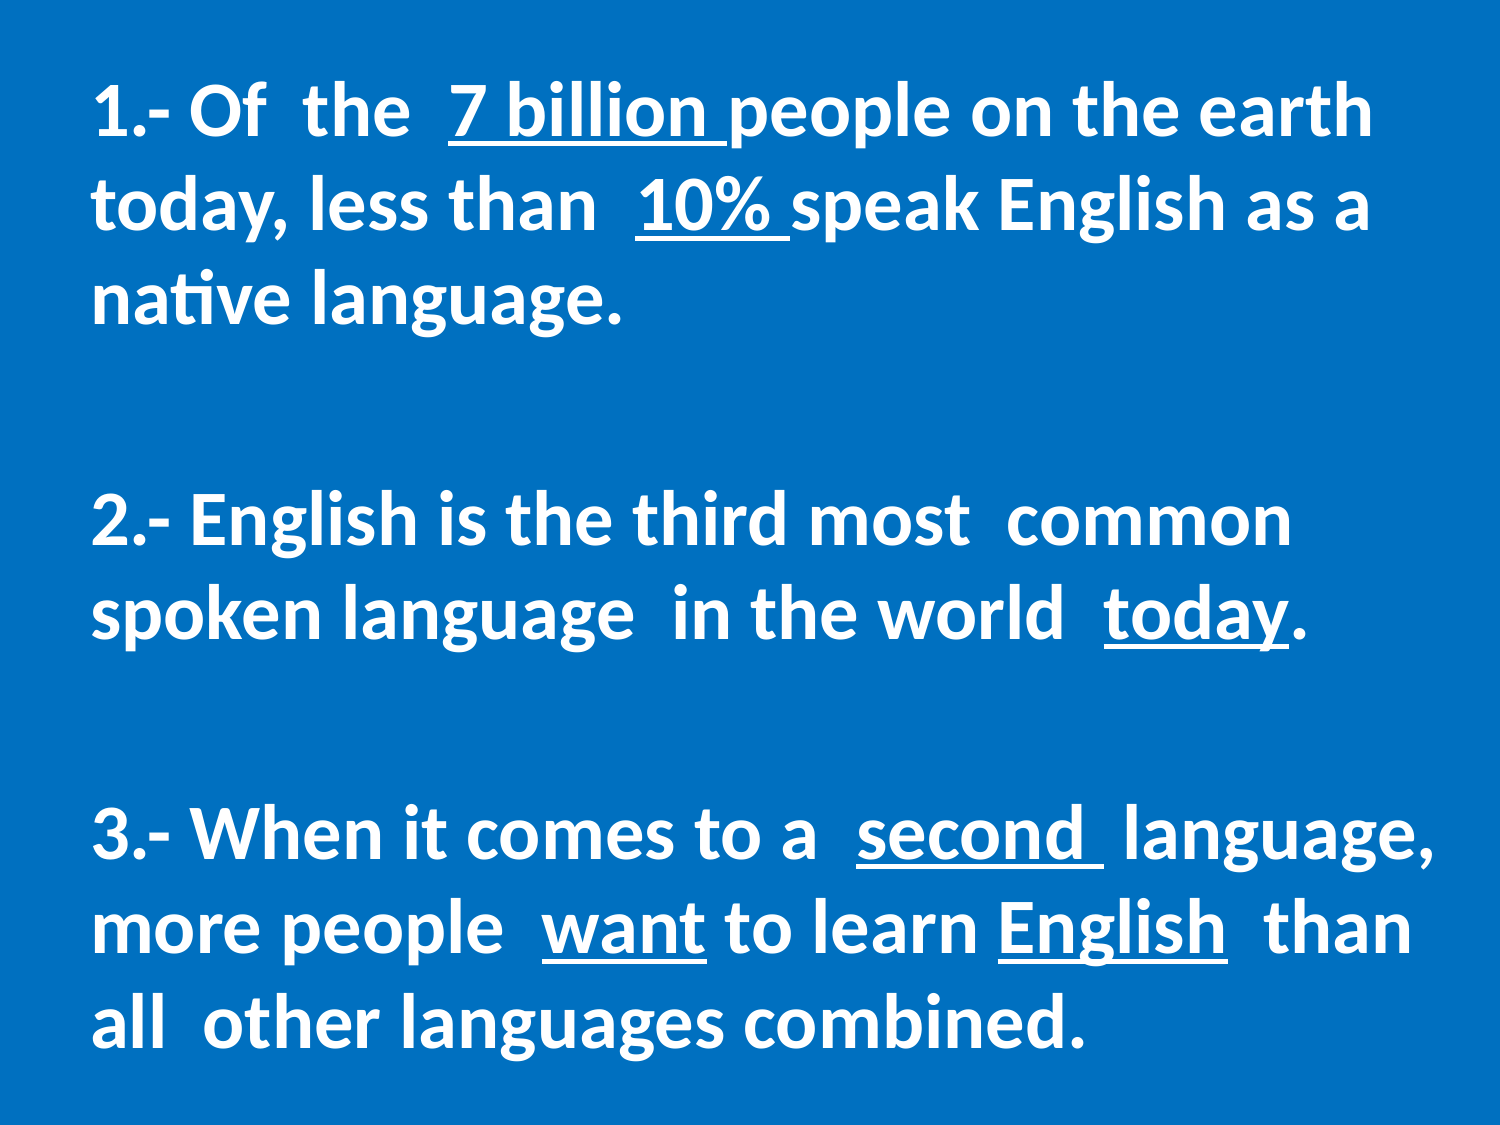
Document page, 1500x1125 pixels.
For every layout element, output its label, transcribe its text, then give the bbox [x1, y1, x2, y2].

list 1.- Of the 7 billion people on the earth today, less than 10% speak English as a native language. 2.- English is the third most common spoken language in the world today. 3.- When it comes to a second language, more people want to learn English than all other languages combined. [75, 50, 1463, 1100]
